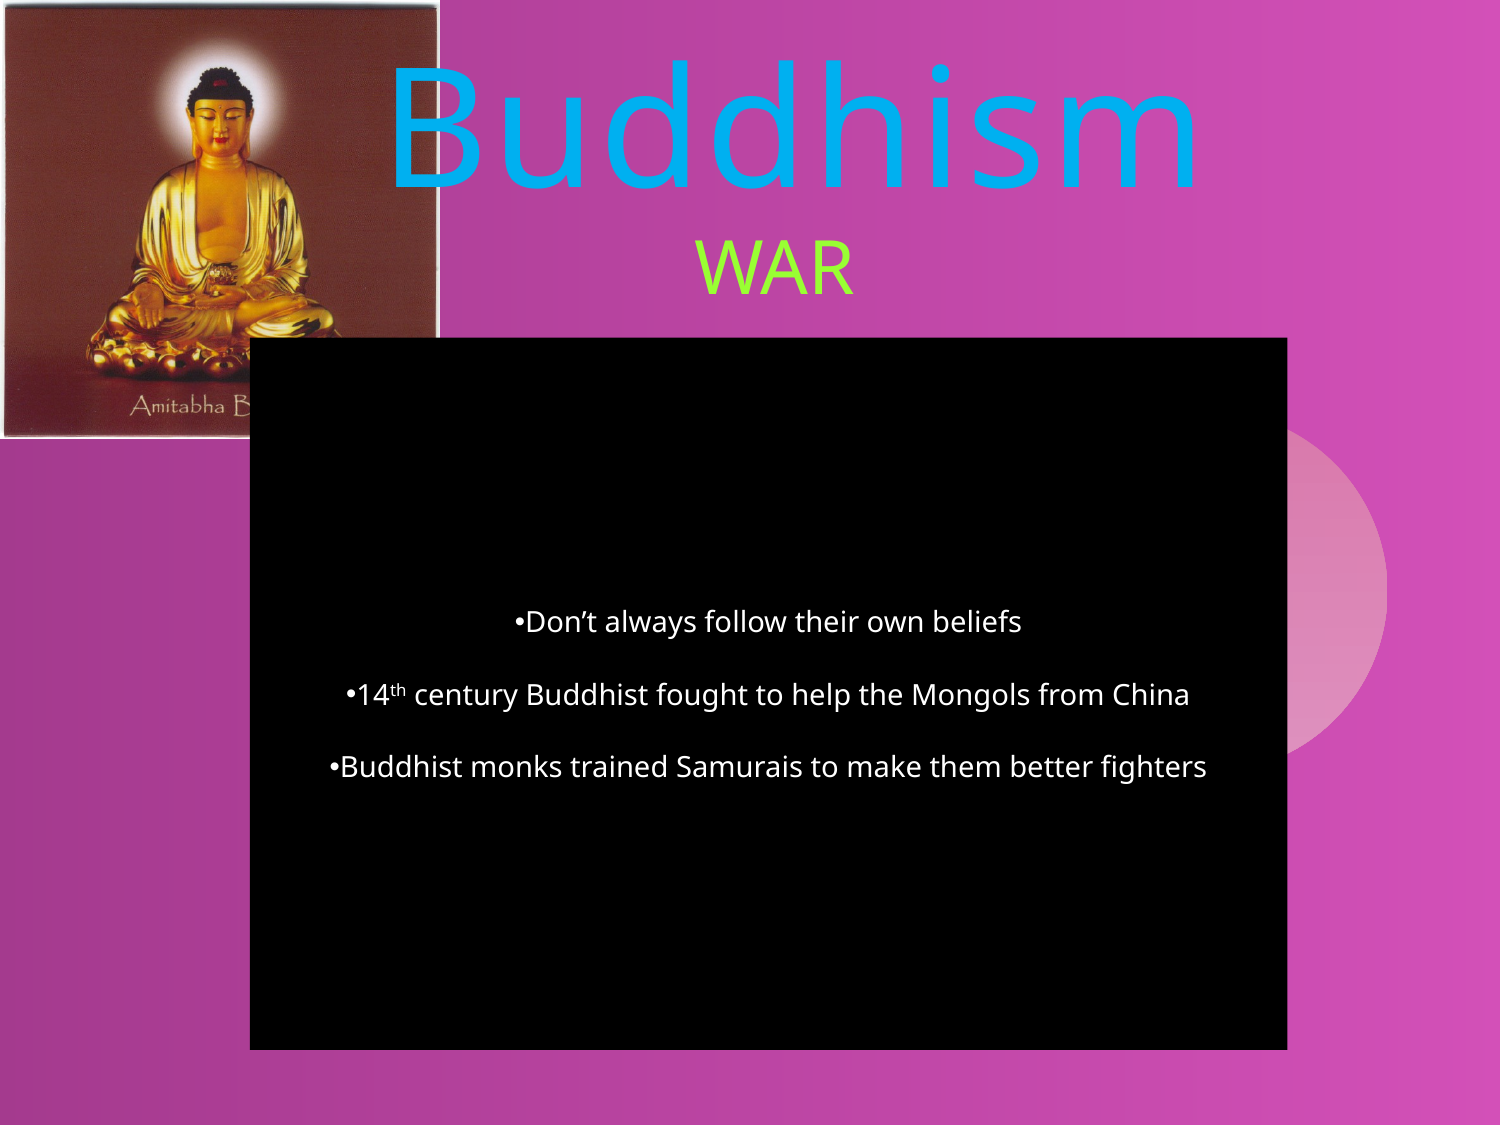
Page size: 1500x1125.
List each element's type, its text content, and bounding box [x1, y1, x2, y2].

picture [0, 0, 442, 440]
list Don’t always follow their own beliefs 14th century Buddhist fought to help the Mongols from China Buddhist monks trained Samurais to make them better fighters [249, 337, 1288, 1050]
text_box WAR [442, 212, 1125, 318]
title Buddhism [442, 0, 1375, 242]
picture [412, 132, 442, 174]
picture [412, 82, 442, 118]
